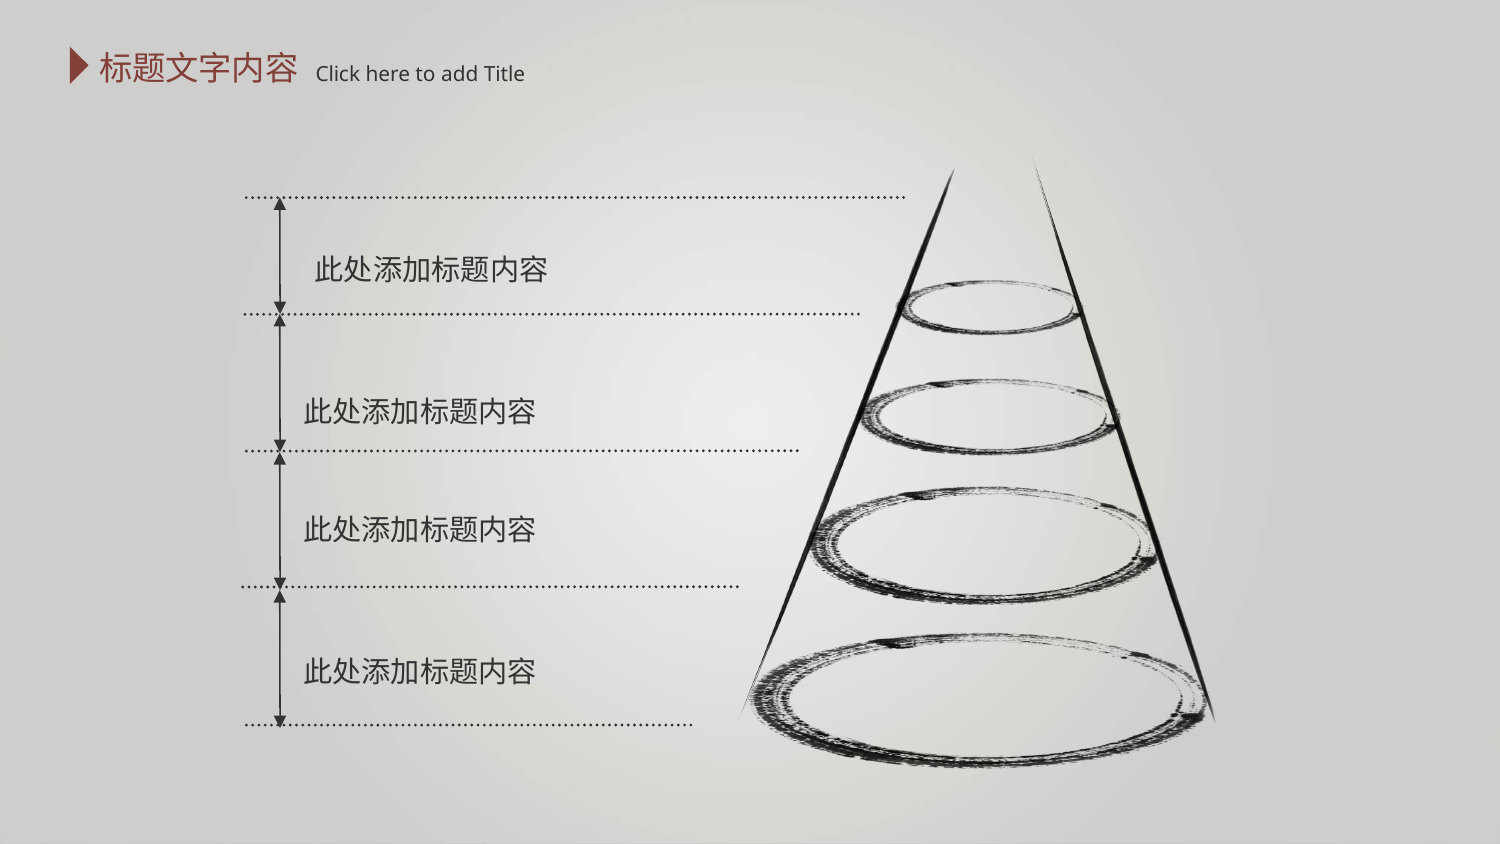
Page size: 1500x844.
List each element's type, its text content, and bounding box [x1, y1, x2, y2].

text_box 此处添加标题内容 [288, 503, 703, 554]
text_box [273, 590, 287, 729]
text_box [703, 83, 1258, 800]
text_box 此处添加标题内容 [288, 645, 703, 696]
text_box 此处添加标题内容 [300, 243, 703, 294]
text_box [273, 452, 287, 590]
text_box 此处添加标题内容 [288, 385, 703, 436]
text_box [273, 197, 287, 314]
picture [0, 0, 1500, 844]
text_box [273, 314, 287, 452]
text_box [69, 39, 547, 95]
